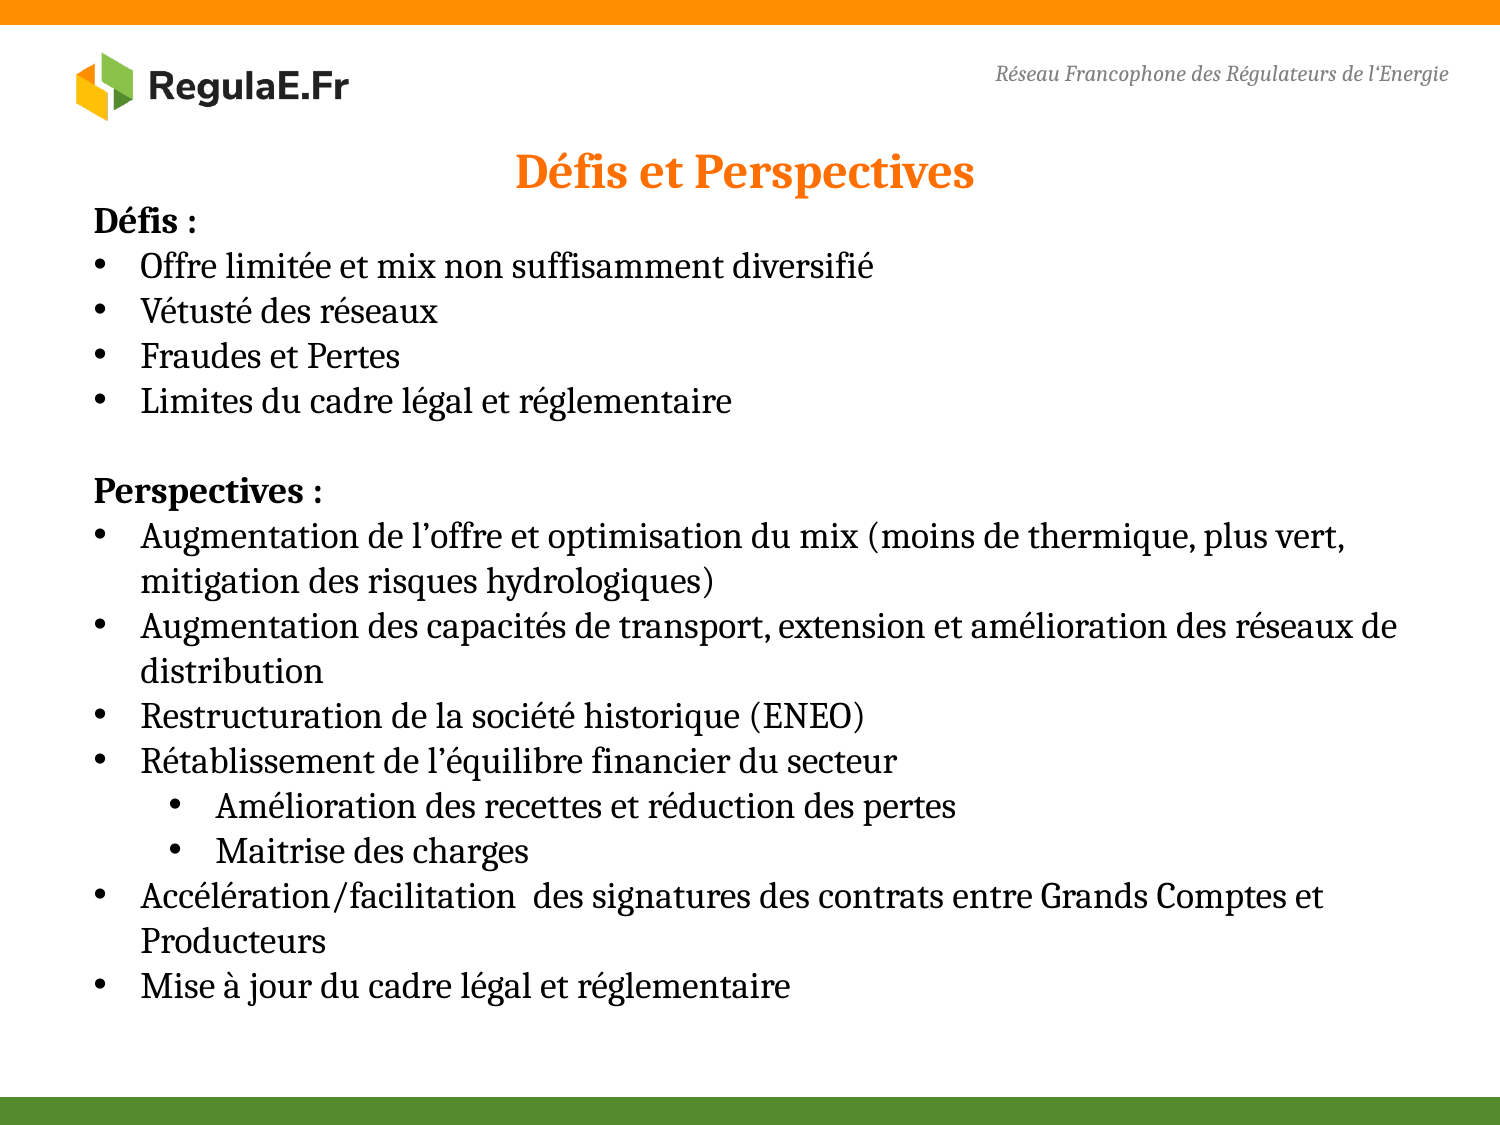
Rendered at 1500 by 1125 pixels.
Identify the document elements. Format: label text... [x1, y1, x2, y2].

text_box Défis : Offre limitée et mix non suffisamment diversifié Vétusté des réseaux Fraudes et Pertes Limites du cadre légal et réglementaire Perspectives : Augmentation de l’offre et optimisation du mix (moins de thermique, plus vert, mitigation des risques hydrologiques) Augmentation des capacités de transport, extension et amélioration des réseaux de distribution Restructuration de la société historique (ENEO) Rétablissement de l’équilibre financier du secteur Amélioration des recettes et réduction des pertes Maitrise des charges Accélération/facilitation des signatures des contrats entre Grands Comptes et Producteurs Mise à jour du cadre légal et réglementaire [78, 188, 1455, 1058]
text_box [0, 0, 1500, 27]
text_box [0, 1095, 1500, 1125]
picture [74, 51, 349, 121]
text_box Défis et Perspectives [88, 120, 1402, 188]
text_box Réseau Francophone des Régulateurs de l‘Energie [811, 51, 1465, 94]
